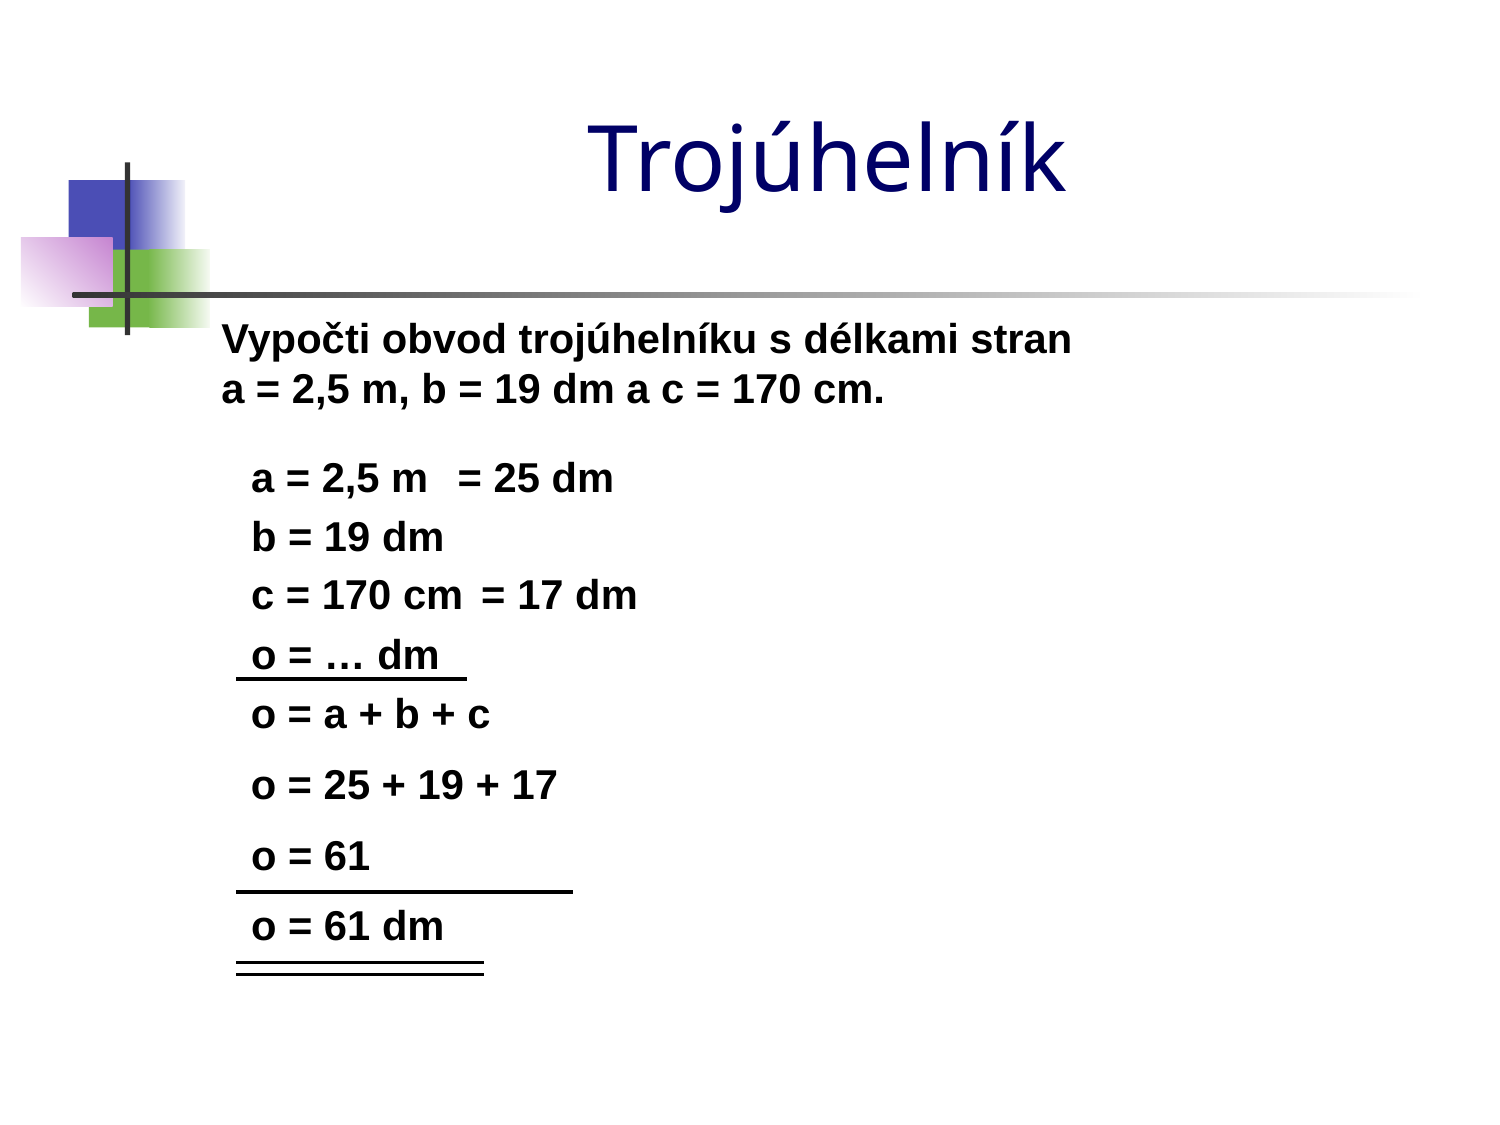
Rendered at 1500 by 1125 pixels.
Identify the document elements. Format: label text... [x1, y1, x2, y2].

text_box o = 25 + 19 + 17 [236, 750, 632, 815]
text_box o = a + b + c [236, 679, 550, 744]
text_box = 17 dm [466, 561, 739, 626]
text_box Vypočti obvod trojúhelníku s délkami stran a = 2,5 m, b = 19 dm a c = 170 cm. [206, 304, 1105, 420]
text_box o = 61 dm [236, 898, 508, 957]
text_box a = 2,5 m [236, 442, 442, 501]
text_box o = 61 [236, 820, 508, 886]
text_box b = 19 dm [236, 501, 508, 561]
text_box = 25 dm [442, 442, 715, 508]
text_box c = 170 cm [236, 561, 466, 626]
text_box o = … dm [236, 626, 508, 679]
title Trojúhelník [188, 34, 1468, 276]
